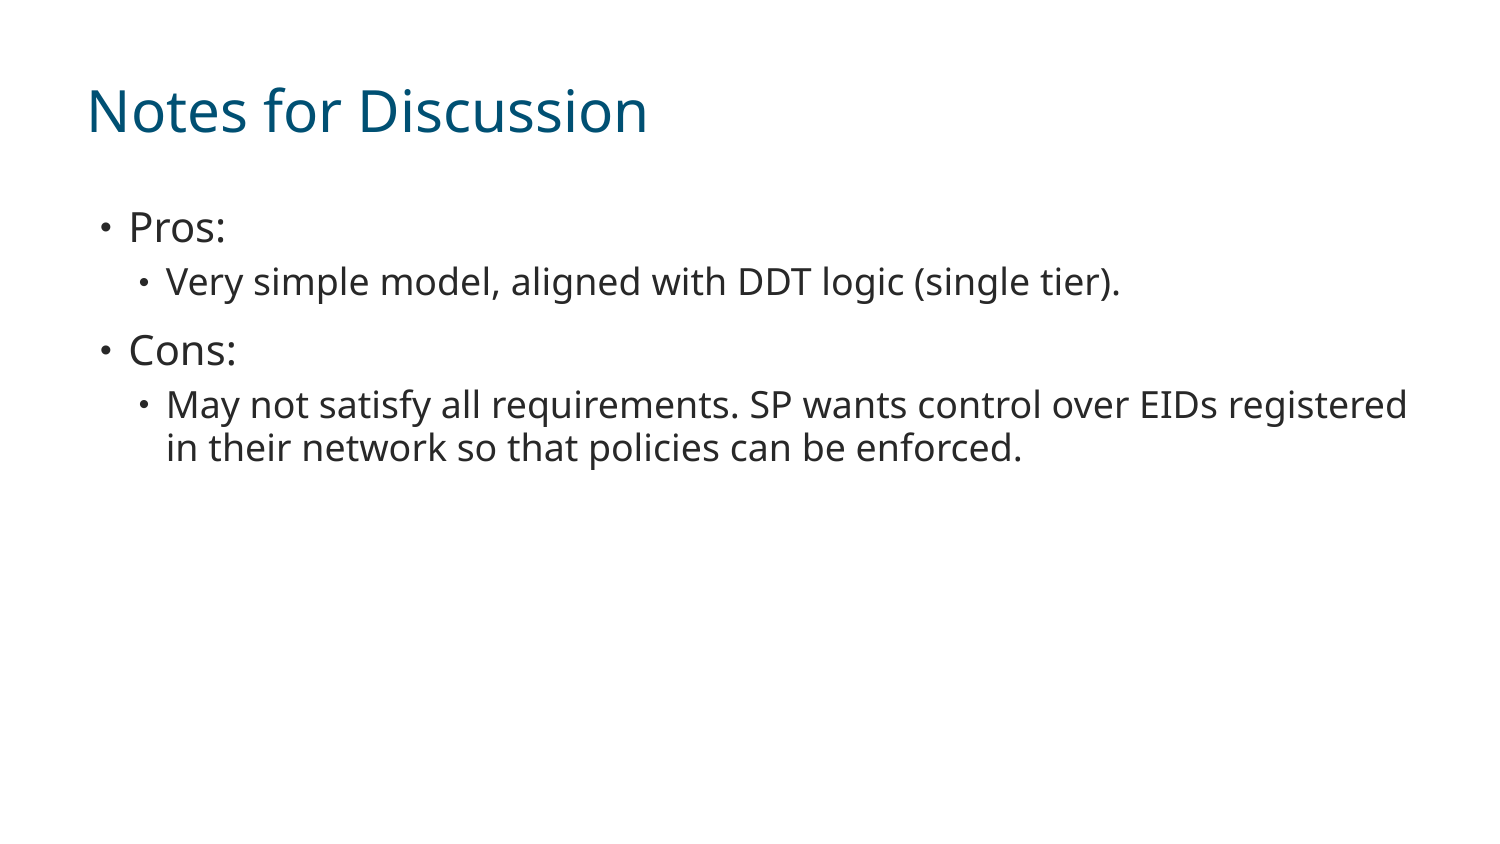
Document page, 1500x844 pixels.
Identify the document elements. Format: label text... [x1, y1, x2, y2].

title Notes for Discussion [71, 55, 1441, 176]
list Pros: Very simple model, aligned with DDT logic (single tier). Cons: May not satisfy all requirements. SP wants control over EIDs registered in their network so that policies can be enforced. [75, 197, 1434, 754]
